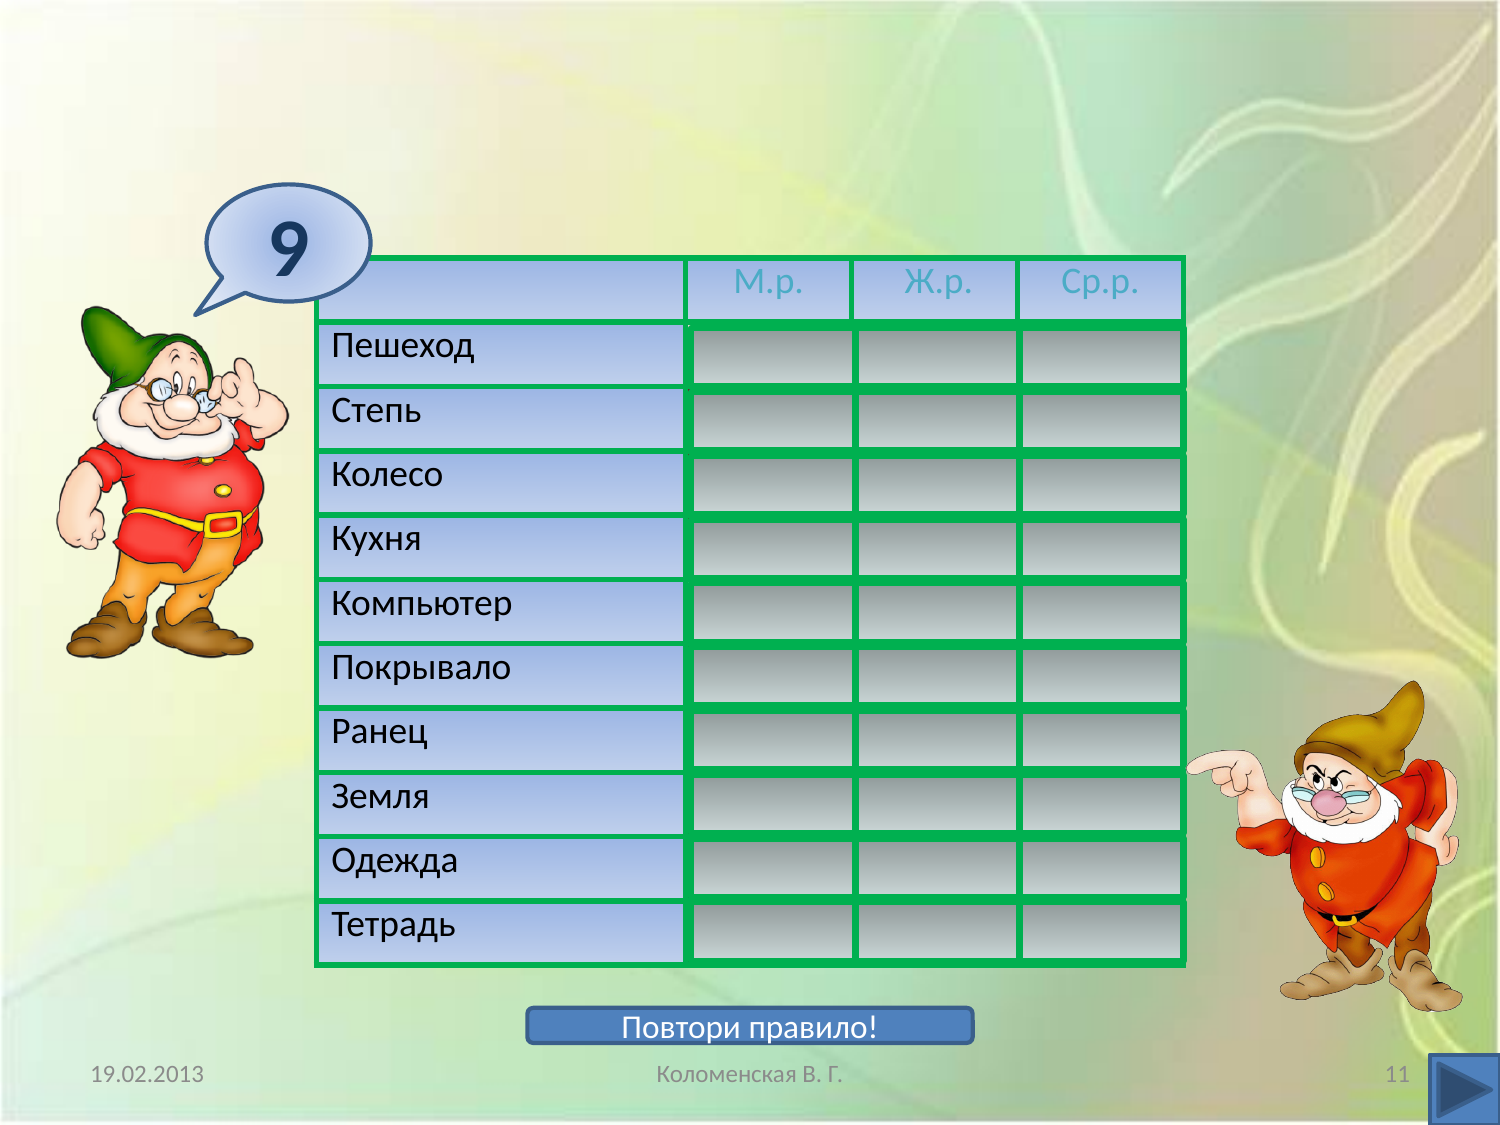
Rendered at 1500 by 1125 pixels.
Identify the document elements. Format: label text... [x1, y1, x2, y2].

footer Коломенская В. Г. [512, 1042, 988, 1103]
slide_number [75, 1042, 425, 1103]
text_box [1022, 581, 1186, 644]
text_box [853, 900, 1022, 963]
table_cell Кухня [319, 518, 683, 577]
text_box [689, 517, 857, 580]
text_box [1022, 517, 1186, 580]
text_box [689, 836, 853, 899]
table_header [319, 261, 683, 319]
text_box [689, 709, 857, 772]
text_box [1022, 390, 1186, 453]
table_cell Компьютер [319, 582, 683, 641]
text_box [689, 645, 857, 708]
text_box [1022, 454, 1186, 516]
text_box Повтори правило! [525, 1005, 975, 1046]
table_cell Пешеход [319, 325, 683, 384]
table_cell Степь [319, 389, 683, 448]
text_box [857, 709, 1022, 772]
table_cell Покрывало [319, 646, 683, 705]
table_cell Колесо [319, 454, 683, 512]
text_box [857, 773, 1022, 835]
text_box [689, 454, 857, 516]
text_box [1428, 1053, 1500, 1125]
table_cell Земля [319, 775, 683, 834]
text_box [853, 836, 1017, 899]
text_box [689, 326, 857, 389]
table_header М.р. [688, 261, 849, 319]
table_cell Тетрадь [319, 904, 683, 962]
table_cell Ранец [319, 711, 683, 770]
text_box [1022, 645, 1186, 708]
table_cell Одежда [319, 839, 683, 898]
text_box [857, 454, 1022, 516]
text_box [857, 645, 1022, 708]
text_box [857, 390, 1022, 453]
text_box [1022, 900, 1180, 963]
text_box [1022, 773, 1180, 835]
text_box [857, 581, 1022, 644]
picture [0, 0, 1500, 1125]
text_box 9 [202, 182, 373, 304]
table_header Ср.р. [1020, 261, 1181, 319]
slide_number 11 [1074, 1042, 1425, 1103]
text_box [689, 900, 853, 963]
text_box [689, 390, 857, 453]
text_box [1022, 326, 1186, 389]
text_box [689, 773, 857, 835]
table_header Ж.р. [854, 261, 1015, 319]
text_box [1022, 709, 1180, 772]
text_box [689, 581, 857, 644]
text_box [857, 517, 1022, 580]
text_box [857, 326, 1022, 389]
text_box [1017, 836, 1180, 899]
